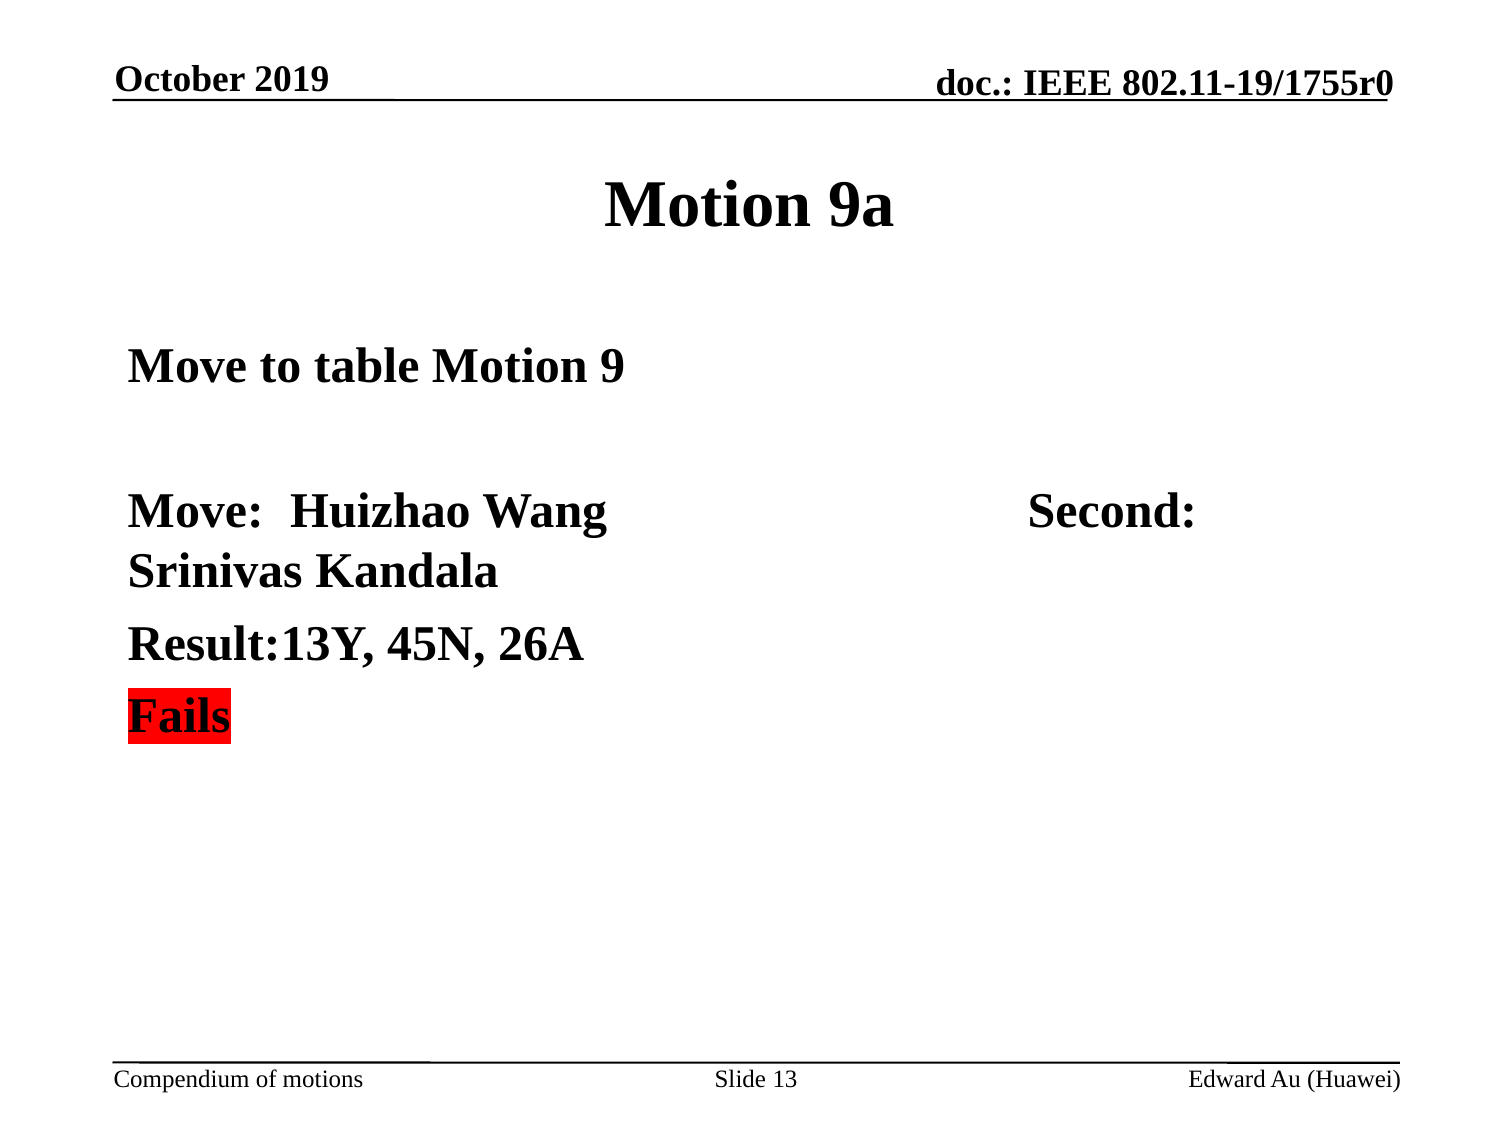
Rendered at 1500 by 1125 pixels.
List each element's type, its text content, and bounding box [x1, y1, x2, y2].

title Motion 9a [112, 112, 1388, 288]
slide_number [114, 54, 423, 100]
footer Edward Au (Huawei) [878, 1061, 1402, 1093]
list Move to table Motion 9 Move: Huizhao Wang Second: Srinivas Kandala Result:13Y, 45N, 26A Fails [112, 324, 1388, 1000]
slide_number Slide 13 [712, 1061, 800, 1123]
